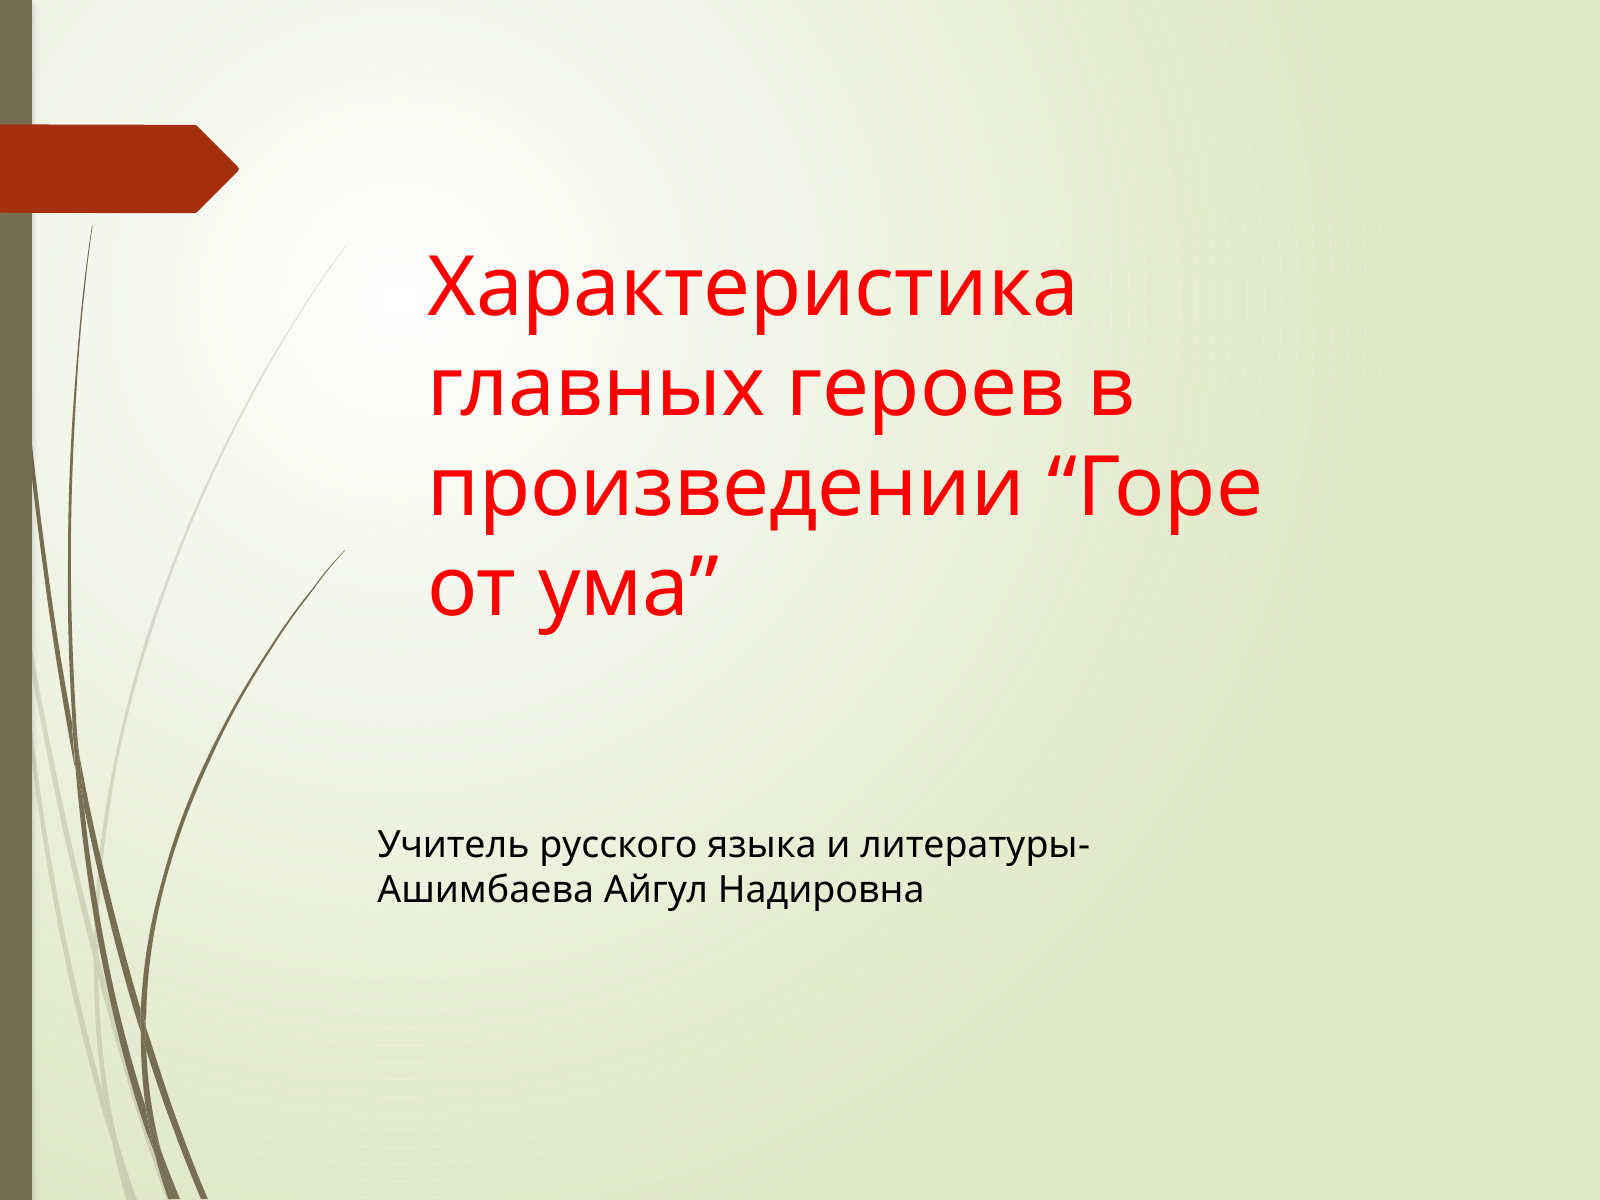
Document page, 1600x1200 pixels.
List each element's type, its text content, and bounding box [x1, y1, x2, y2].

text_box Характеристика главных героев в произведении “Горе от ума” [412, 224, 1338, 640]
text_box Учитель русского языка и литературы- Ашимбаева Айгул Надировна [362, 812, 1288, 918]
